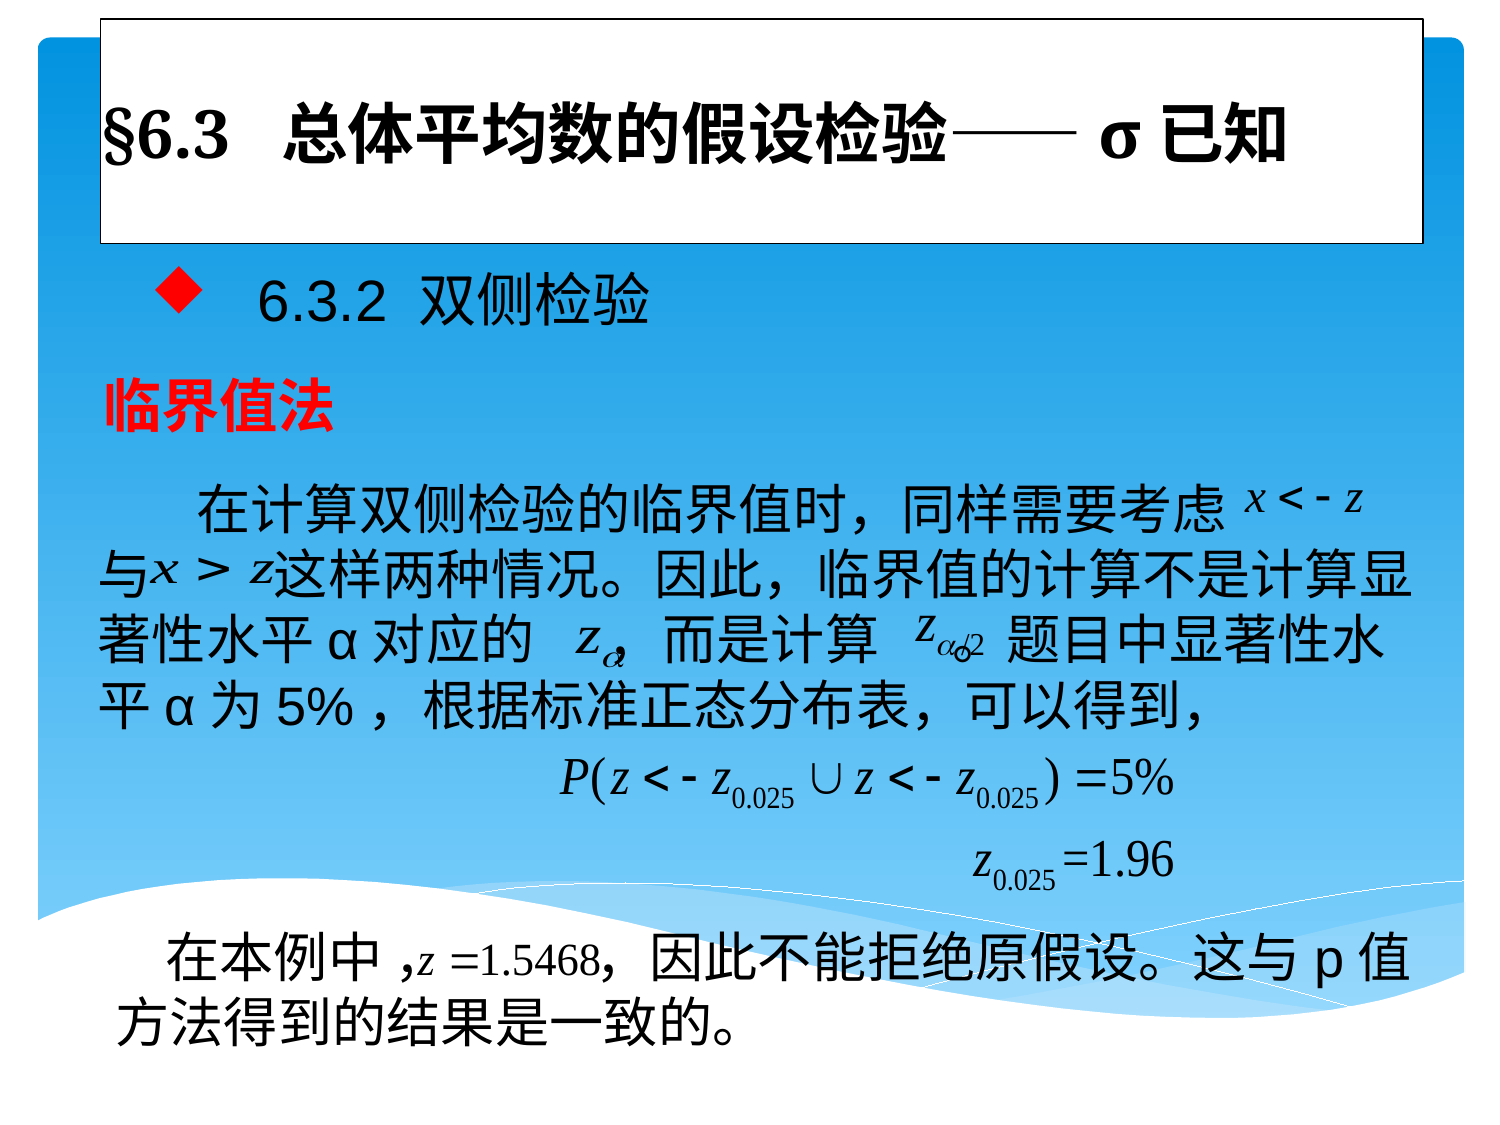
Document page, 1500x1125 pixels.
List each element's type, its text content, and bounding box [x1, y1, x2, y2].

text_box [903, 585, 995, 669]
title §6.3 总体平均数的假设检验——σ已知 [100, 19, 1424, 244]
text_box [1233, 479, 1377, 528]
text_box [548, 739, 1188, 906]
text_box 临界值法 [88, 361, 1424, 447]
text_box 6.3.2 双侧检验 [135, 255, 1471, 341]
text_box 在计算双侧检验的临界值时，同样需要考虑 与 这样两种情况。因此，临界值的计算不是计算显著性水平α对应的 ，而是计算 。题目中显著性水平α为5%，根据标准正态分布表，可以得到， [82, 467, 1430, 770]
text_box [407, 933, 609, 990]
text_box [560, 597, 640, 681]
text_box 在本例中 ， ，因此不能拒绝原假设。这与p值方法得到的结果是一致的。 [100, 915, 1436, 1061]
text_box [135, 550, 290, 599]
